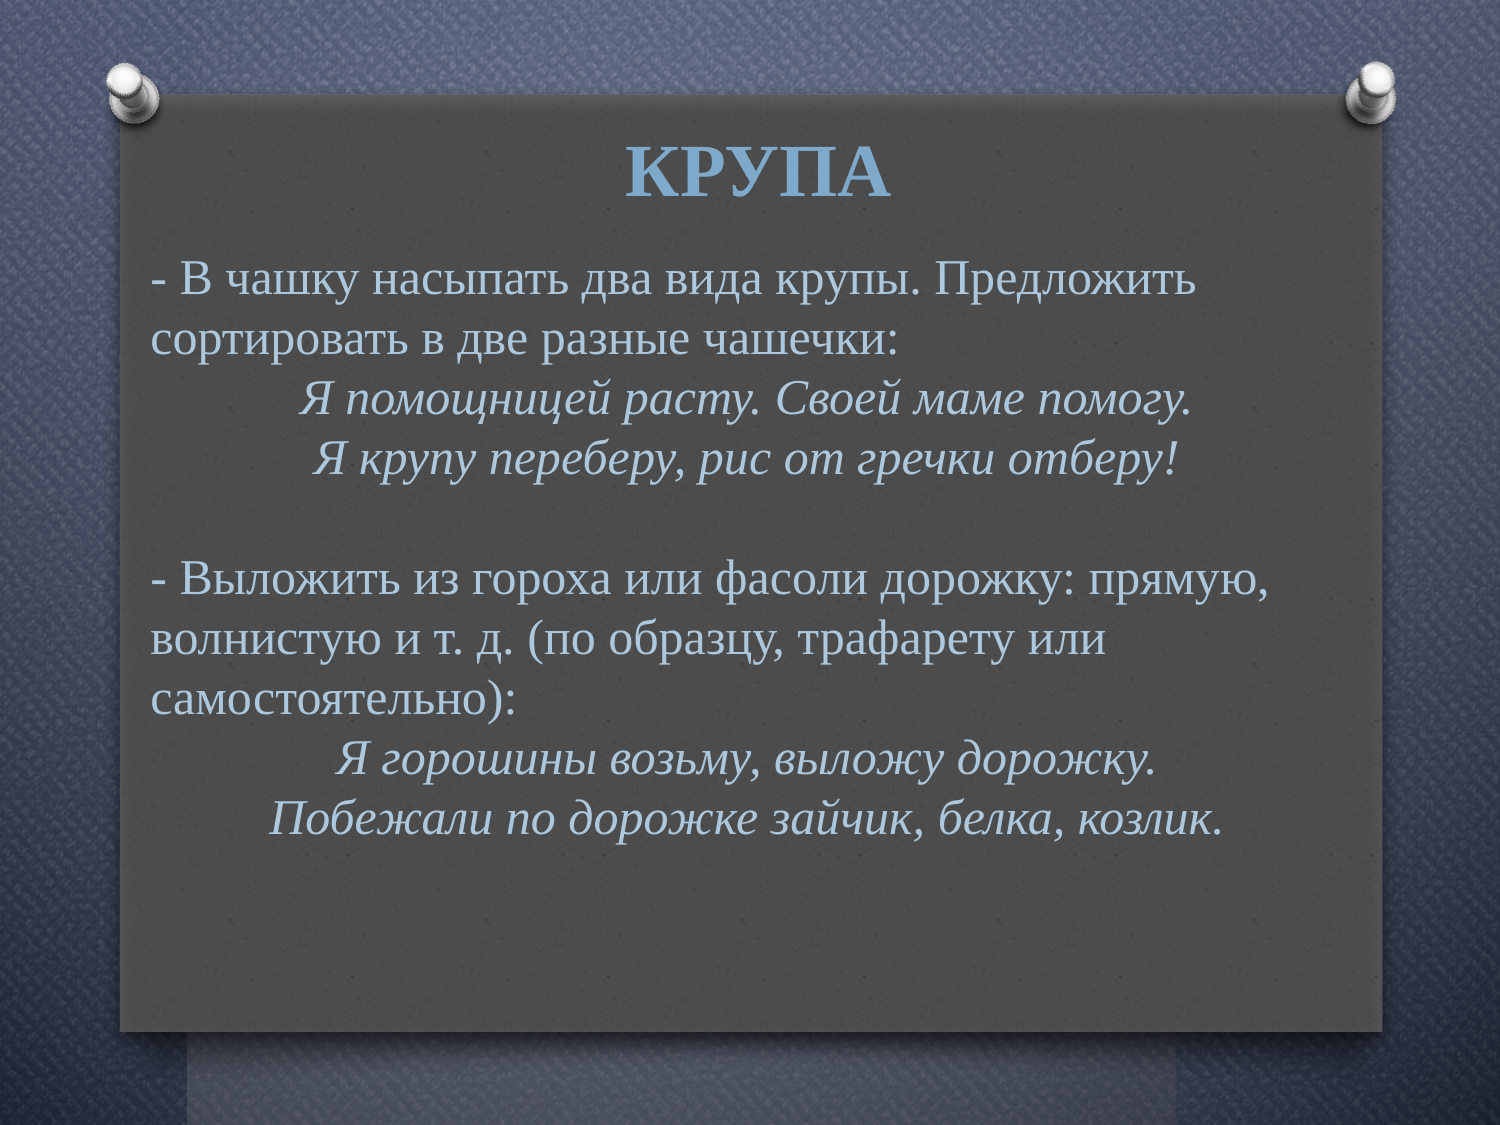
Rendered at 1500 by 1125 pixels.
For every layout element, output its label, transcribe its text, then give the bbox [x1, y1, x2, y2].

text_box КРУПА [159, 113, 1359, 219]
picture [75, 29, 198, 153]
text_box - В чашку насыпать два вида крупы. Предложить сортировать в две разные чашечки: Я помощницей расту. Своей маме помогу. Я крупу переберу, рис от гречки отберу! - Выложить из гороха или фасоли дорожку: прямую, волнистую и т. д. (по образцу, трафарету или самостоятельно): Я горошины возьму, выложу дорожку. Побежали по дорожке зайчик, белка, козлик. [135, 236, 1359, 852]
picture [1317, 35, 1439, 153]
